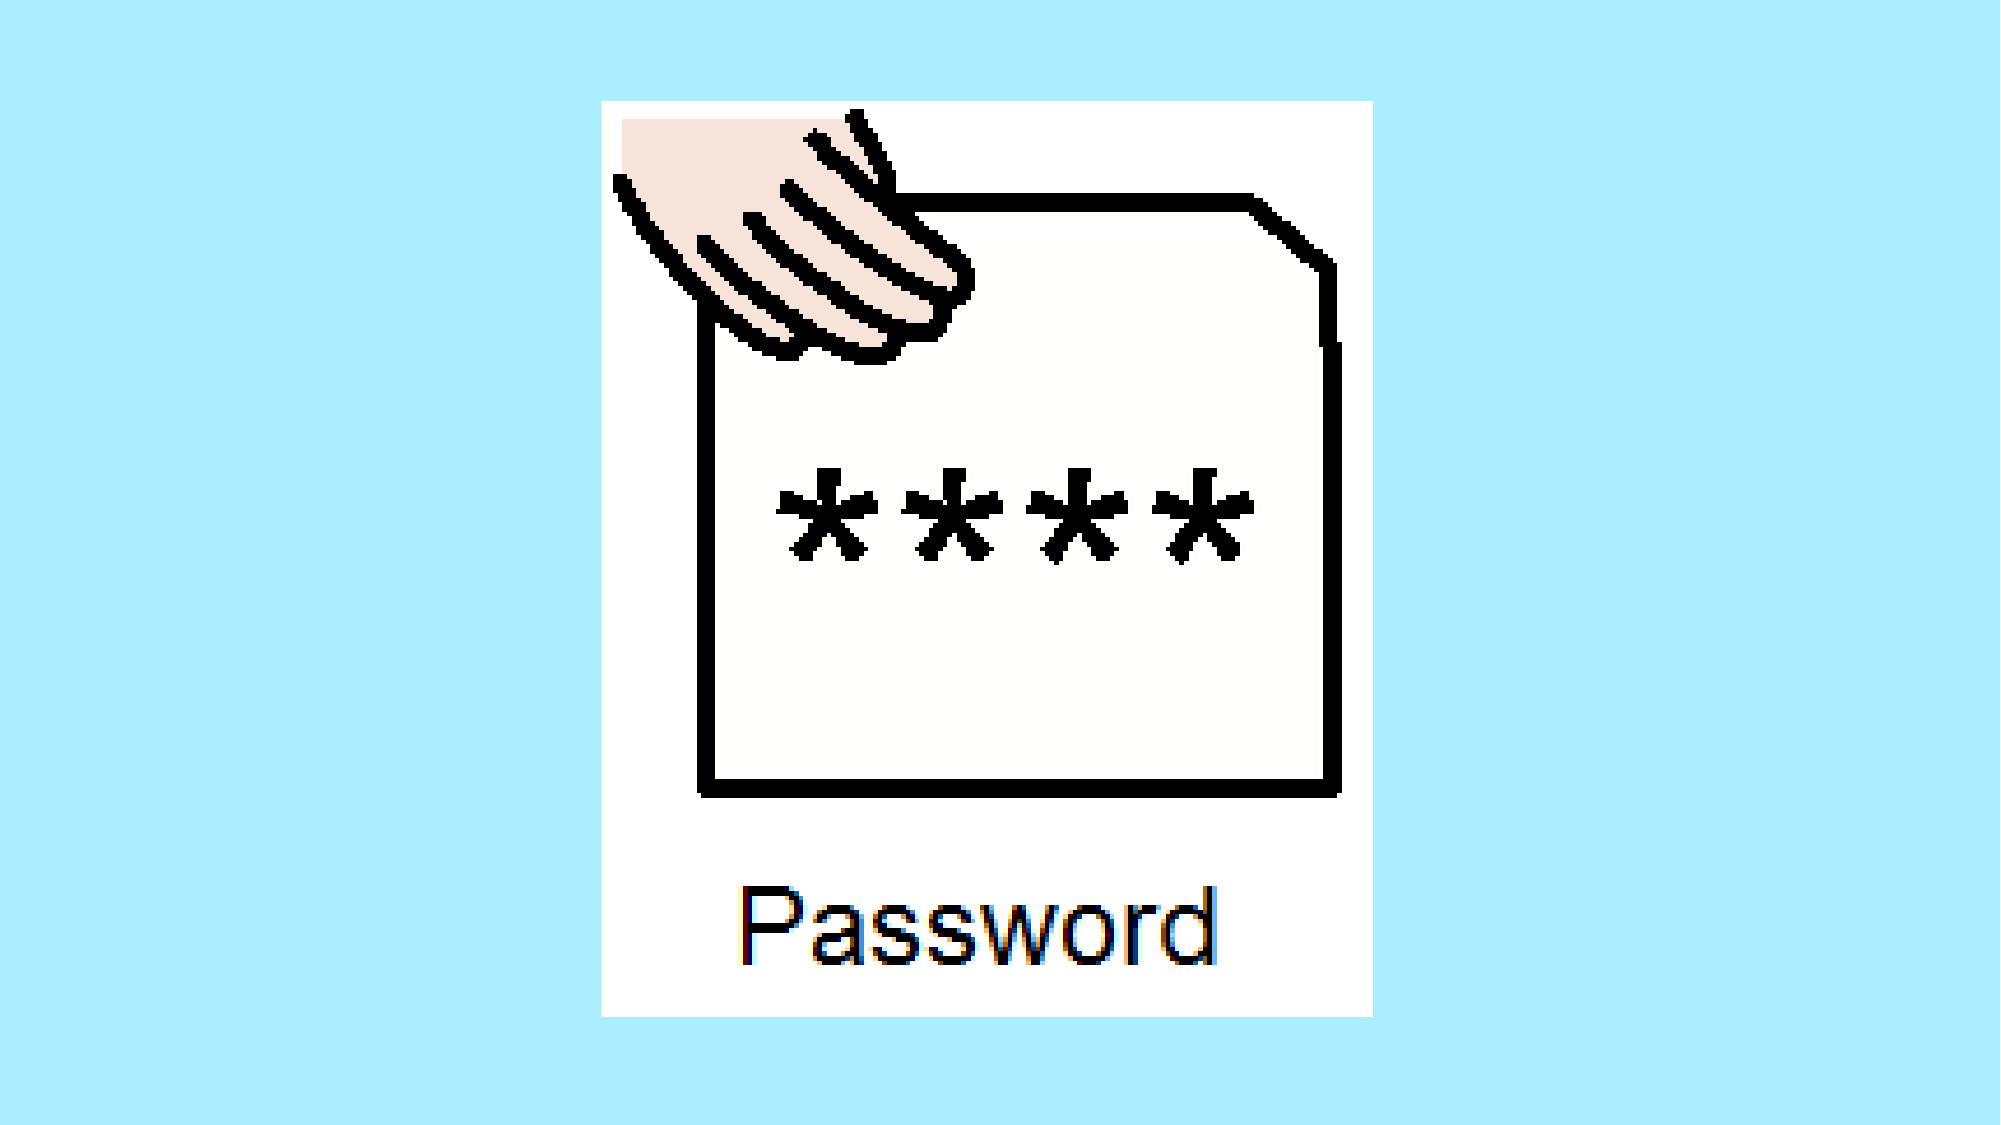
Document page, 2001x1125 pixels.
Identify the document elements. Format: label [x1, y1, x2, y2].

picture [601, 101, 1373, 1017]
